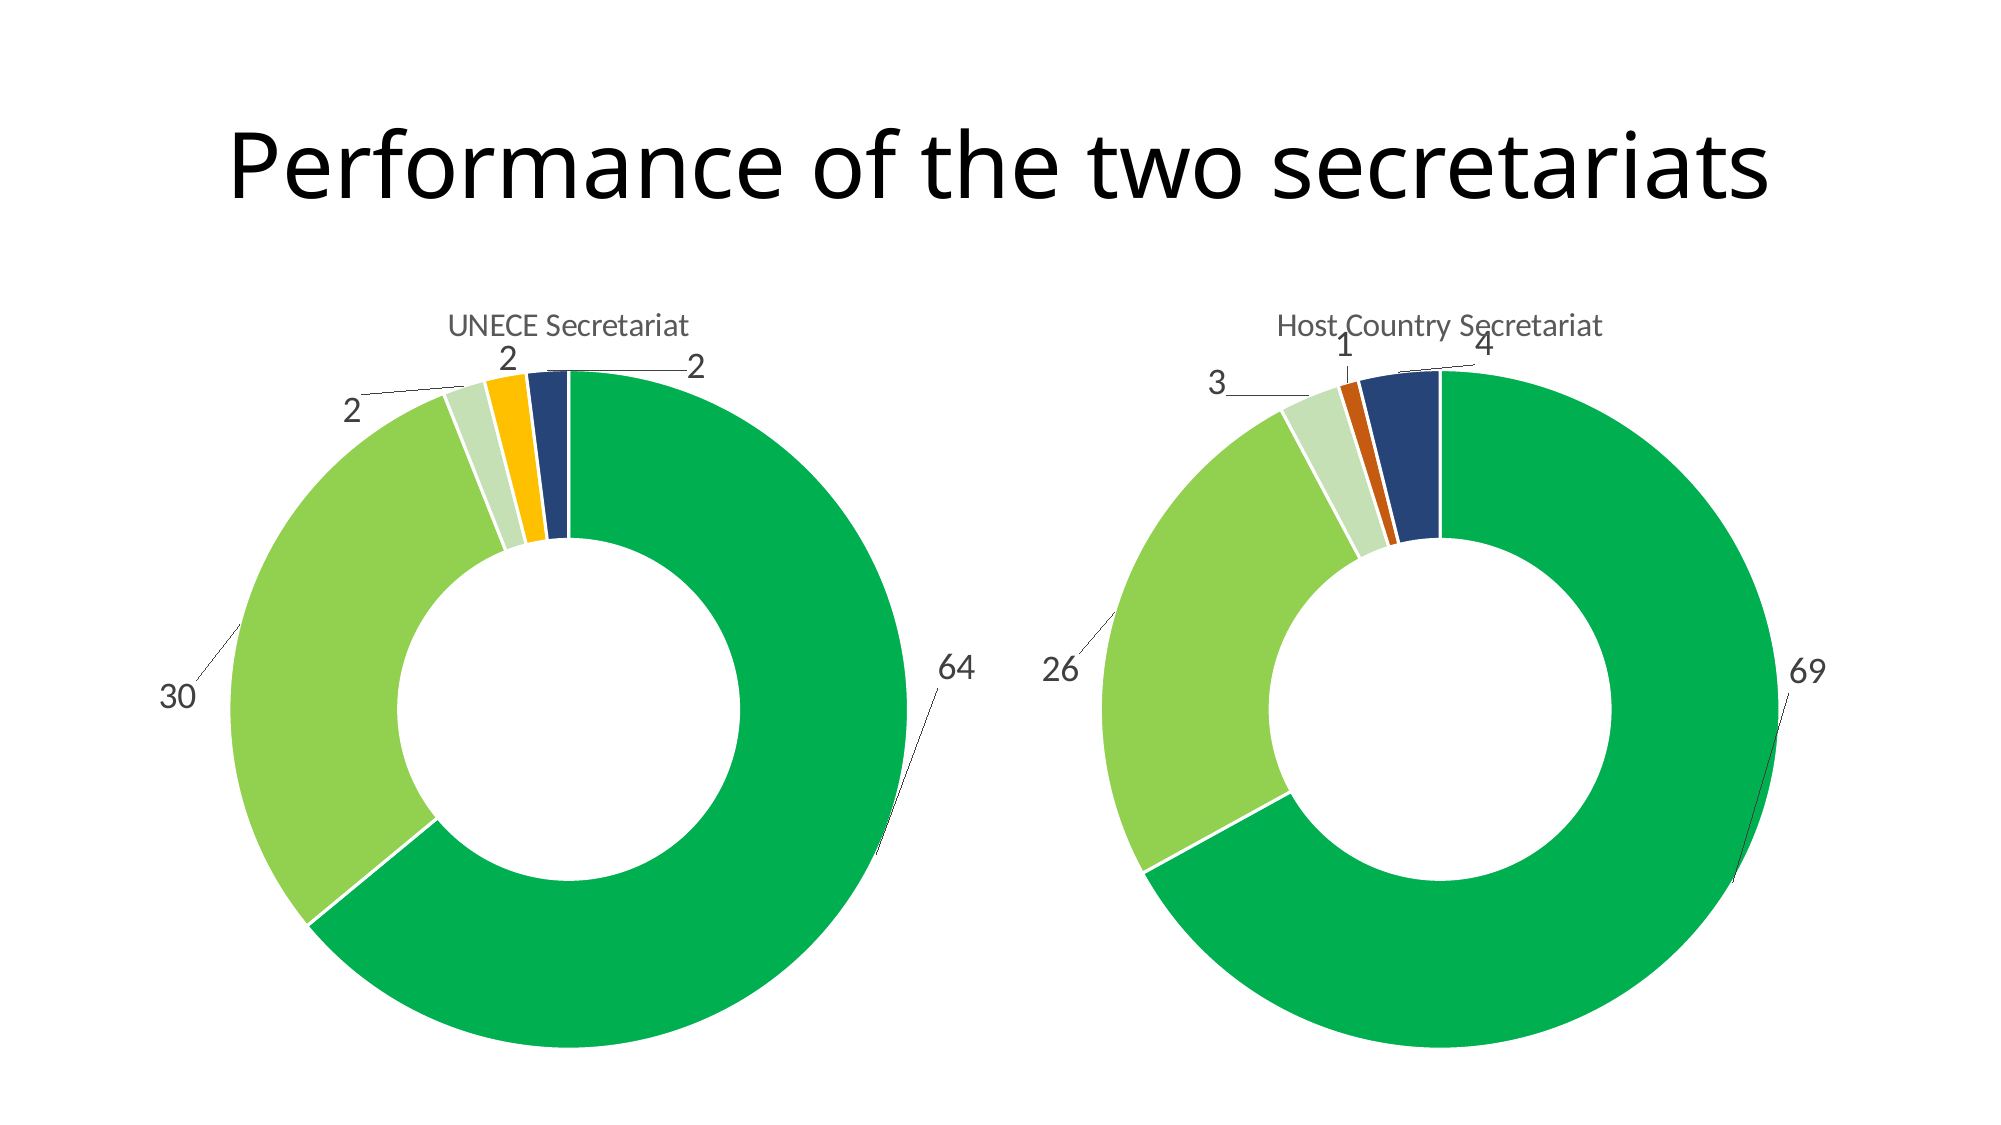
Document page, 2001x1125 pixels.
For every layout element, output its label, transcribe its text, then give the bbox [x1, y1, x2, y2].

chart [137, 277, 1000, 1066]
title Performance of the two secretariats [137, 59, 1863, 278]
chart [1016, 277, 1865, 1066]
